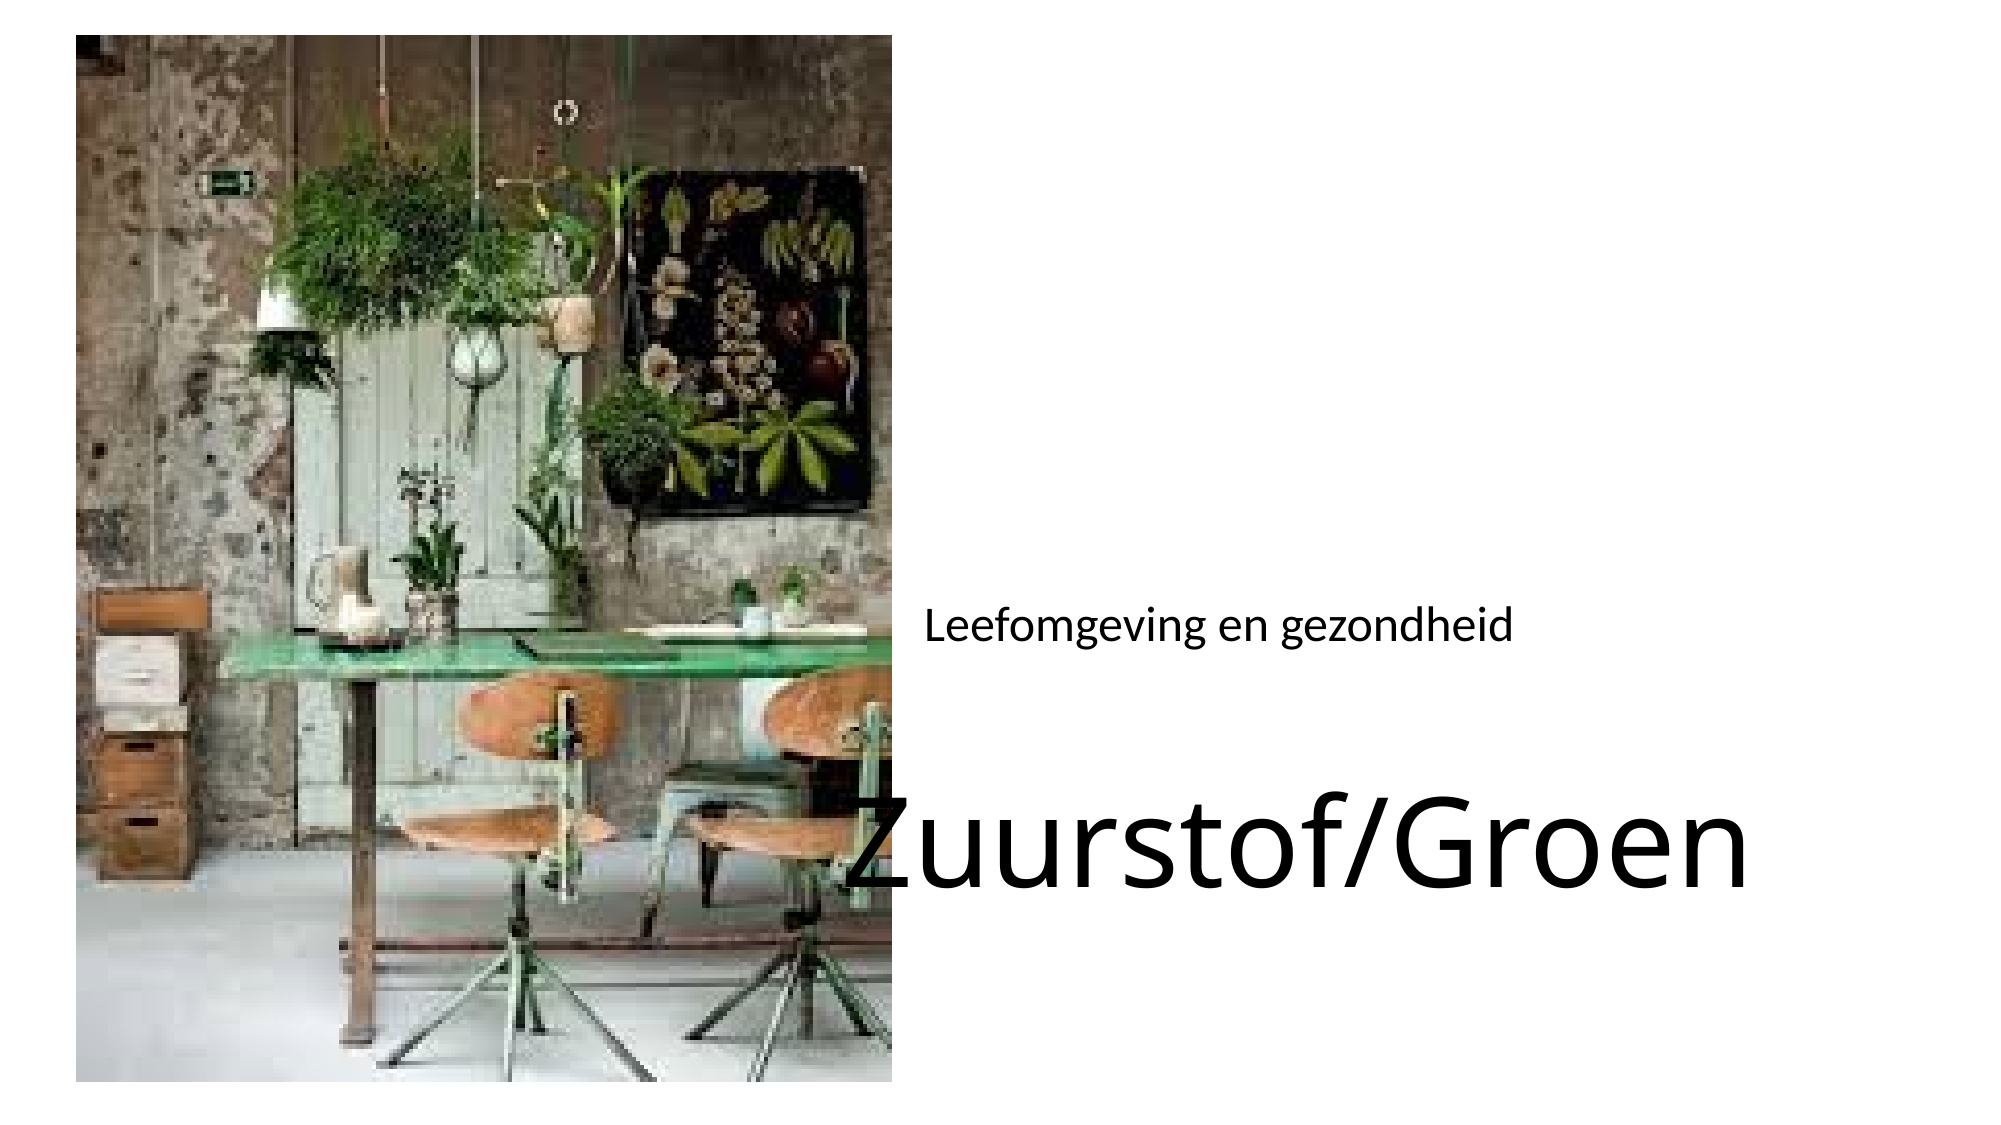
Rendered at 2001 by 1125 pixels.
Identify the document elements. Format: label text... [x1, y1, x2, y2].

title Zuurstof/Groen [892, 530, 2000, 923]
picture [75, 35, 892, 1082]
subtitle Leefomgeving en gezondheid [892, 590, 1750, 863]
